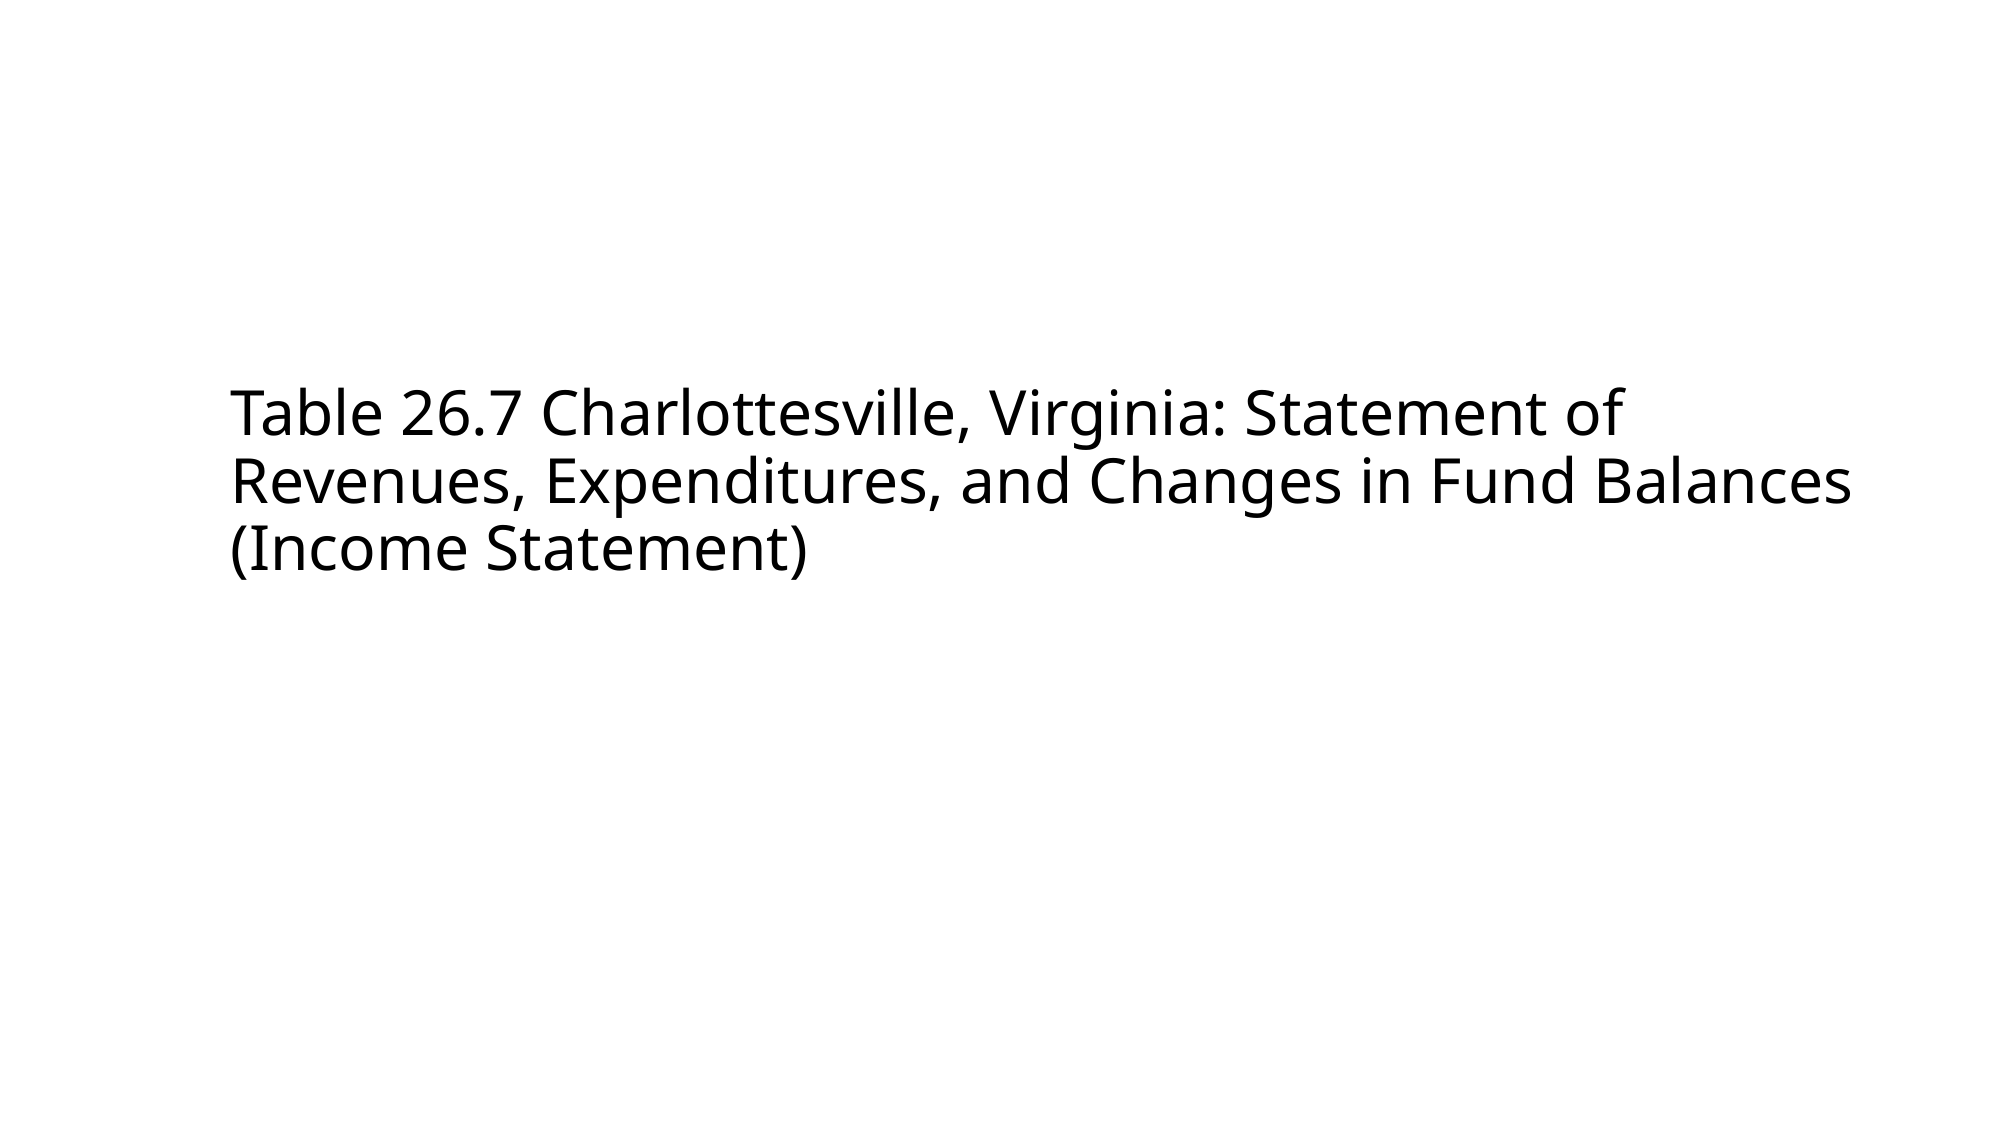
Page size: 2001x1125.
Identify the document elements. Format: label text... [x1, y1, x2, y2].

title Table 26.7 Charlottesville, Virginia: Statement of Revenues, Expenditures, and Changes in Fund Balances (Income Statement) [215, 374, 1920, 592]
